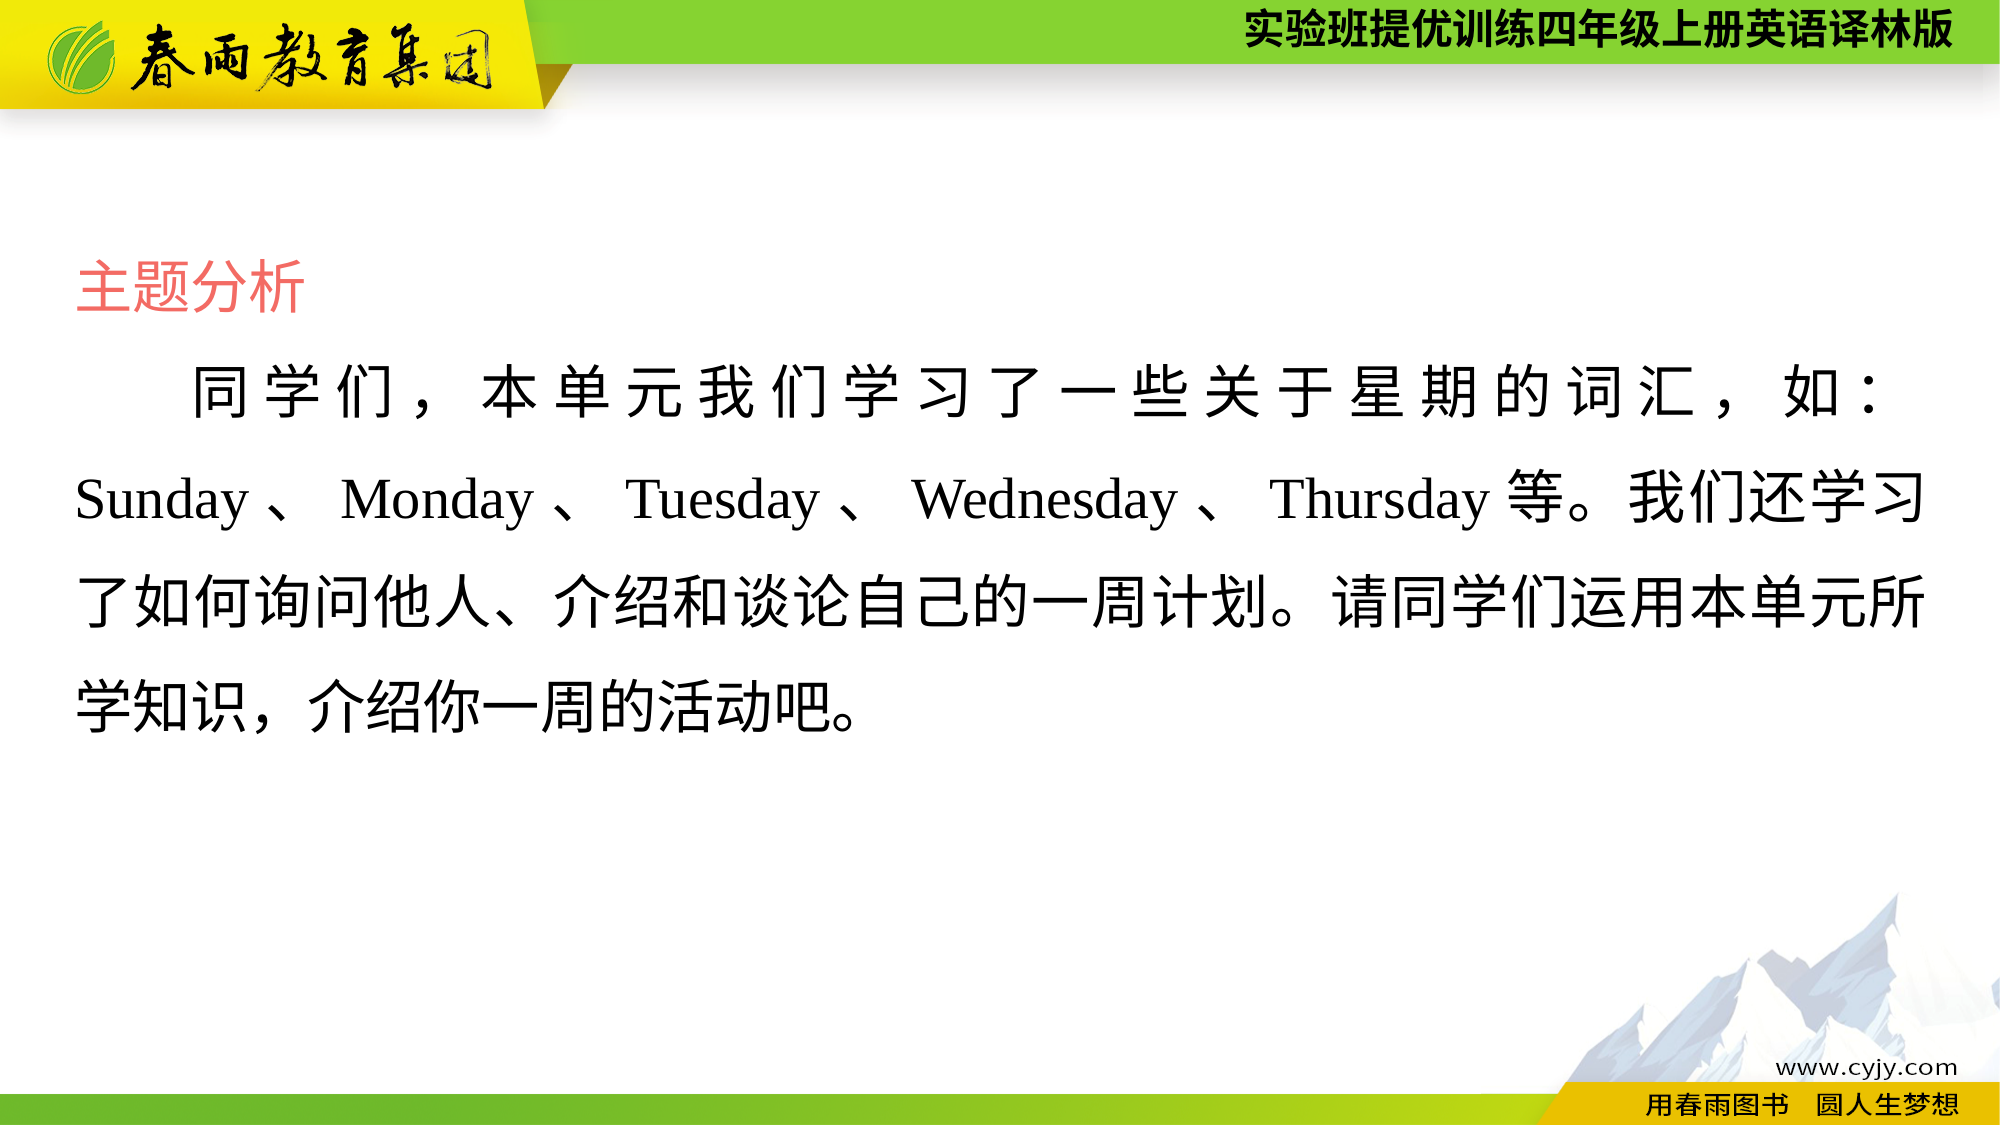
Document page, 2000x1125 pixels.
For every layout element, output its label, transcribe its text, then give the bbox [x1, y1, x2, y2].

picture [0, 0, 2000, 1125]
list 主题分析 同学们，本单元我们学习了一些关于星期的词汇，如：Sunday、Monday、Tuesday、Wednesday、Thursday等。我们还学习了如何询问他人、介绍和谈论自己的一周计划。请同学们运用本单元所学知识，介绍你一周的活动吧。 [59, 208, 1944, 740]
